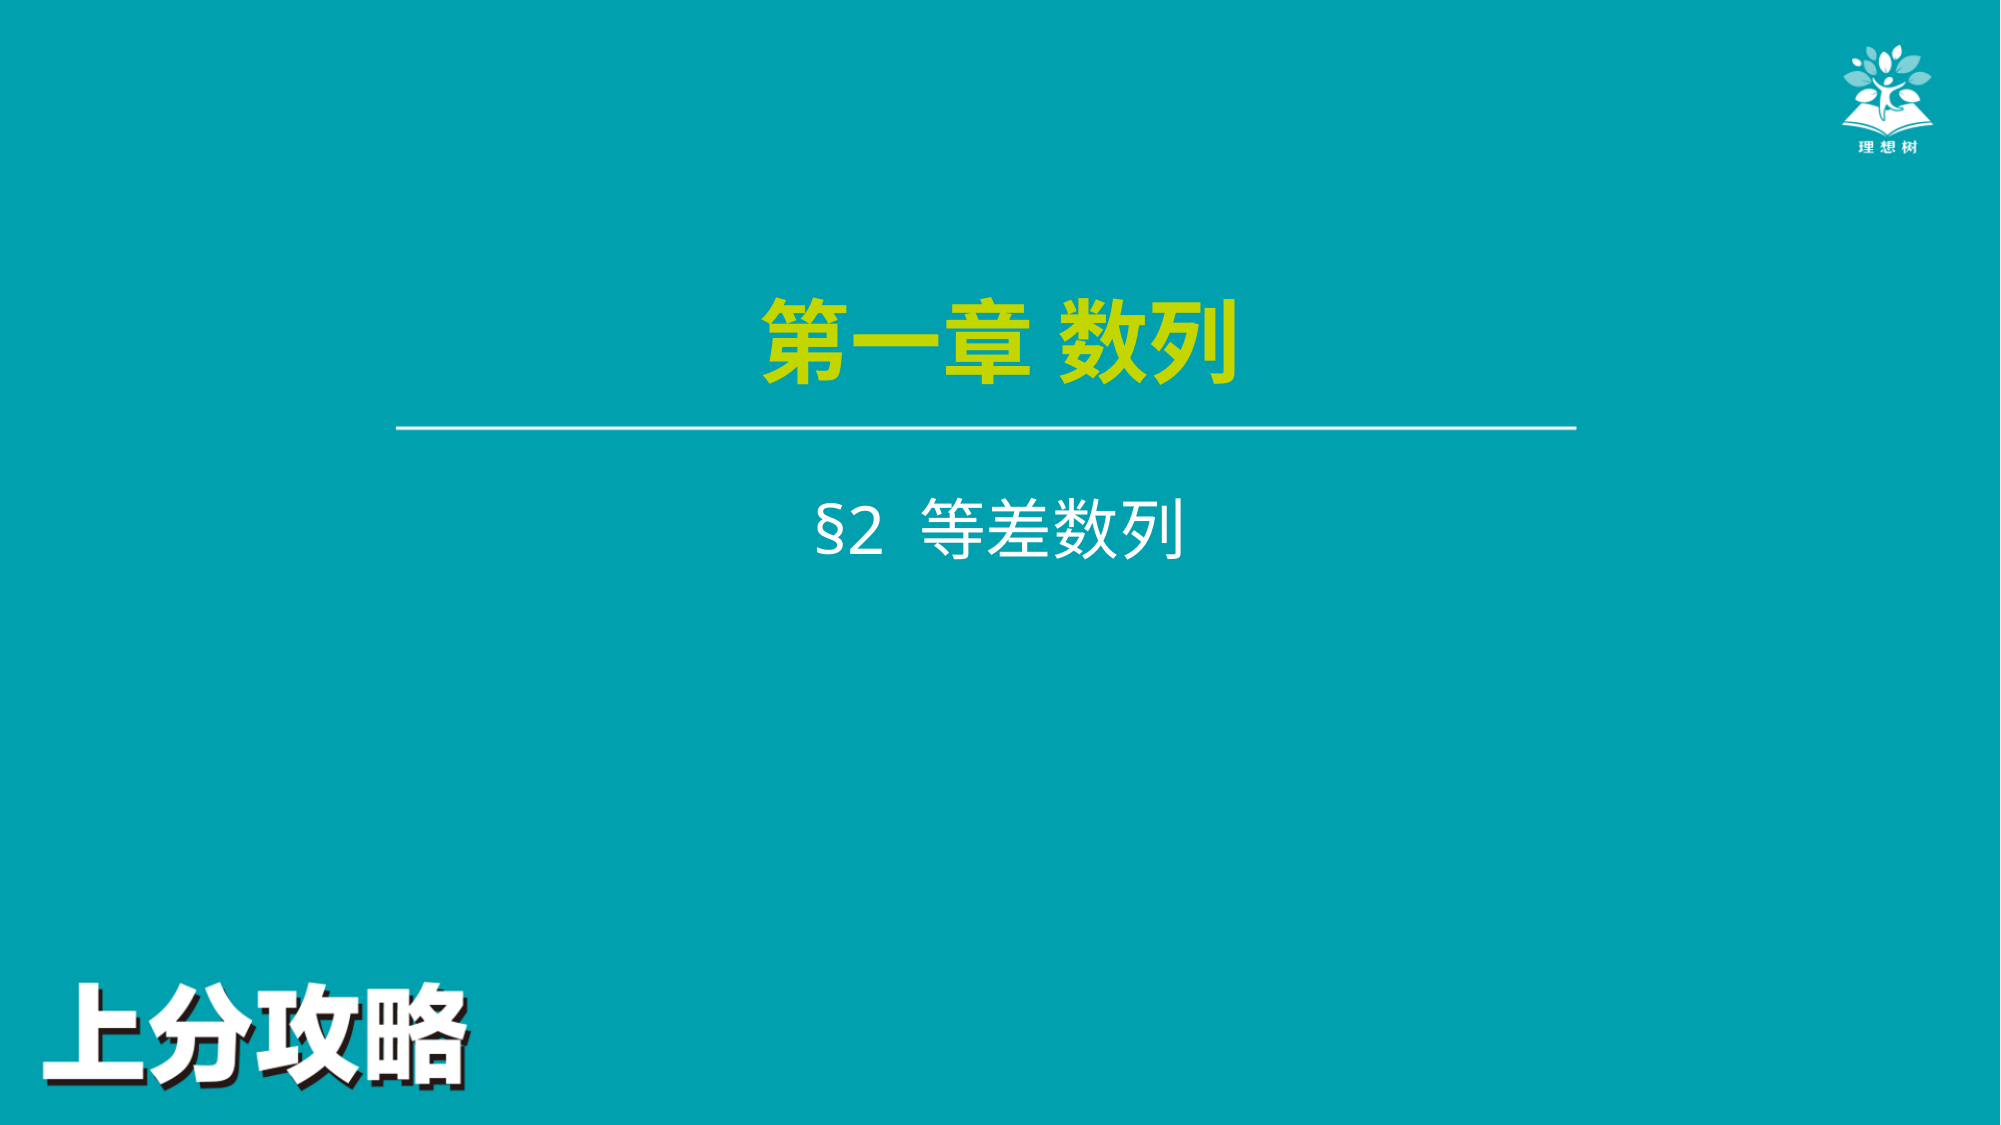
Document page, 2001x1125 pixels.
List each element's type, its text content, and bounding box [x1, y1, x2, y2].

text_box 第一章 数列 [0, 265, 2000, 413]
picture [0, 413, 2000, 472]
picture [0, 0, 2000, 265]
text_box §2 等差数列 [0, 472, 2000, 579]
picture [0, 579, 2000, 1125]
